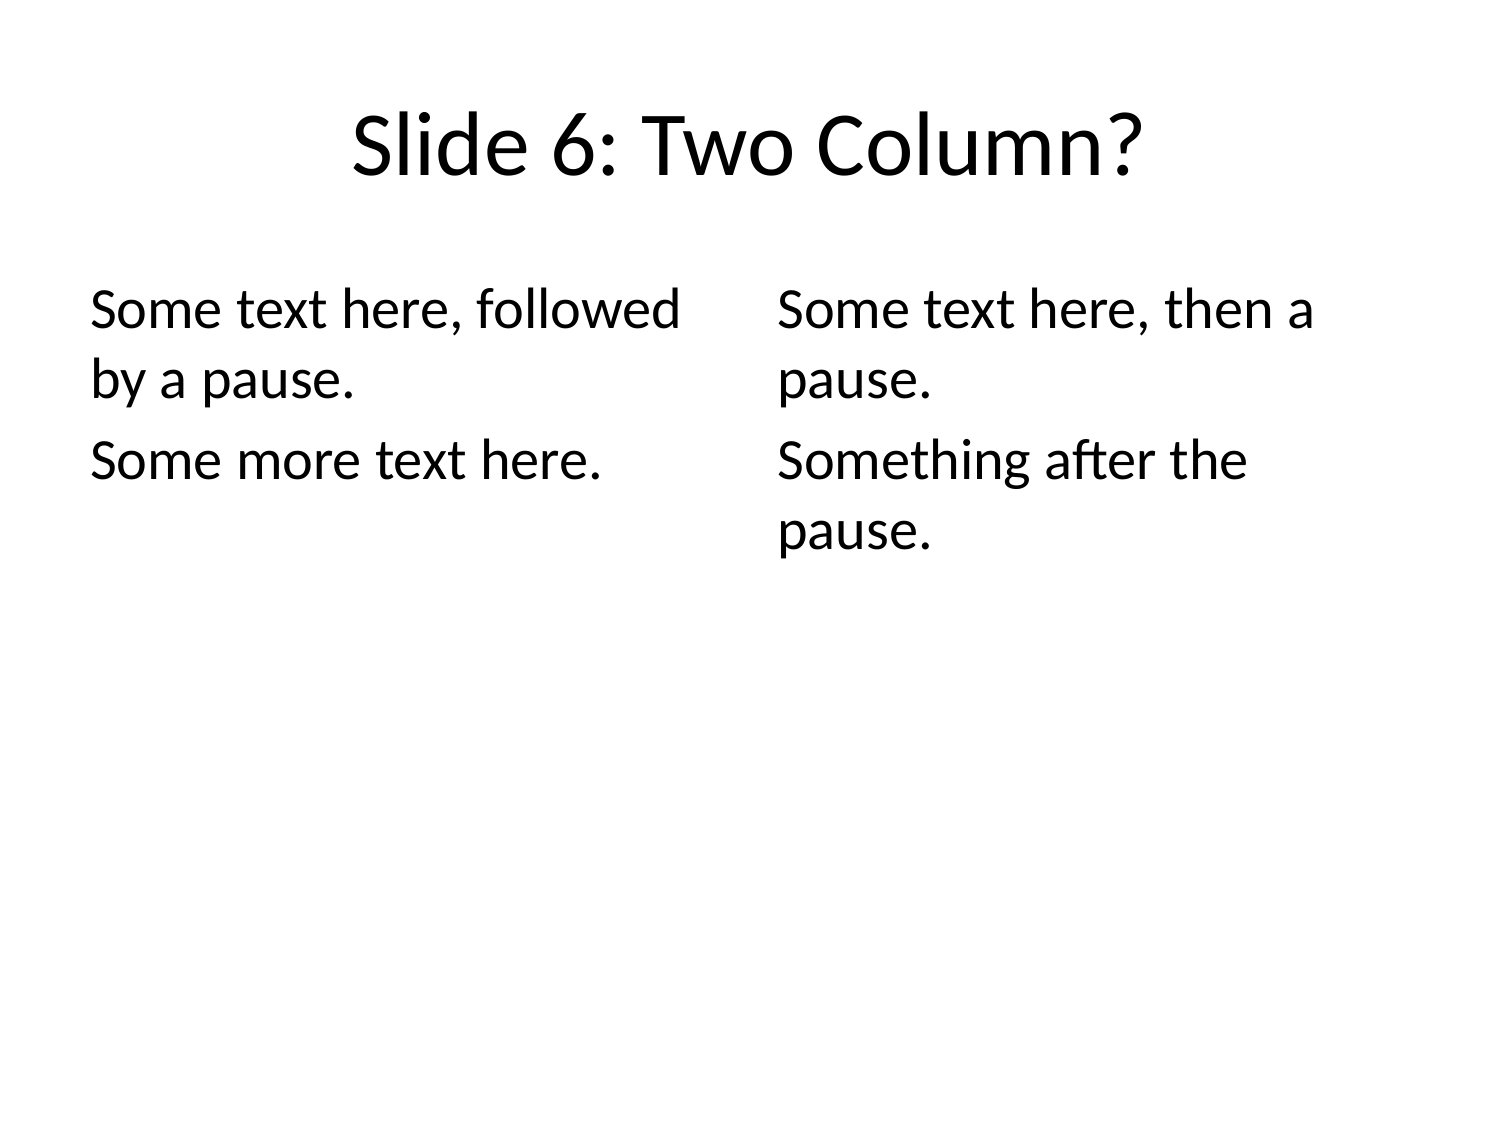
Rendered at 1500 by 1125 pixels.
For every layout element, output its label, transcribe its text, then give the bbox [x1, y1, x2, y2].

list Some text here, followed by a pause. Some more text here. [75, 262, 738, 1005]
title Slide 6: Two Column? [75, 45, 1425, 233]
list Some text here, then a pause. Something after the pause. [762, 262, 1425, 1005]
